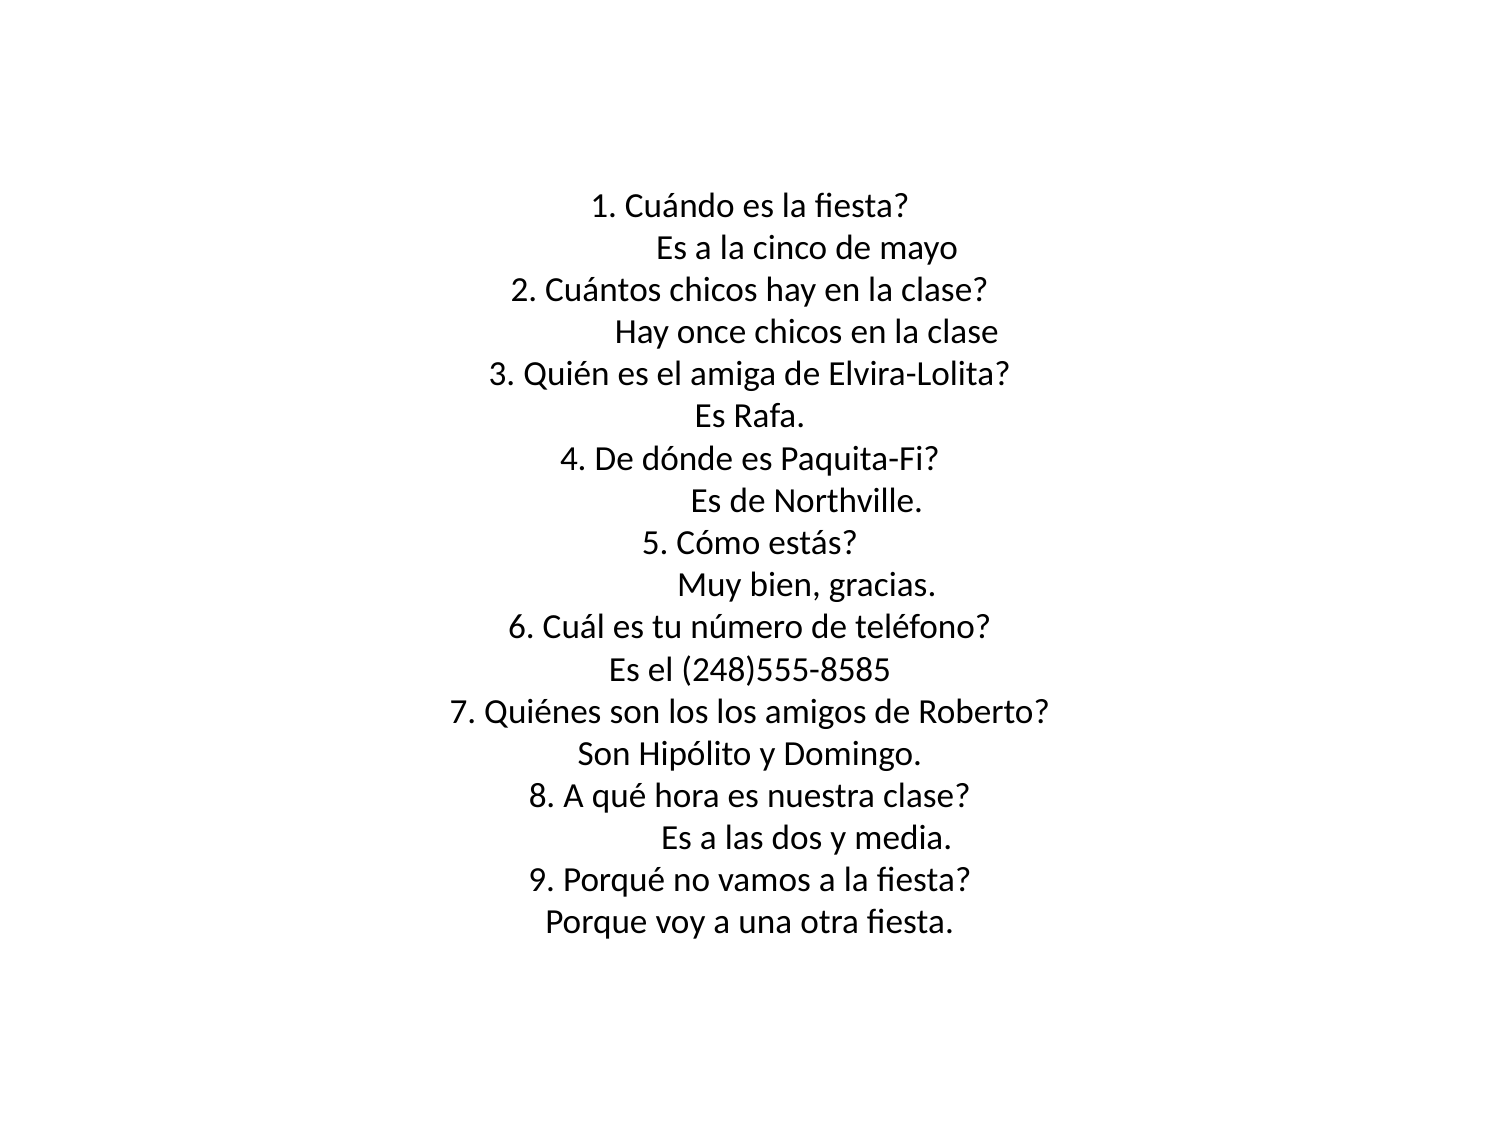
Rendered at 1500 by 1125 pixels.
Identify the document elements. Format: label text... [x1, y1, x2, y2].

title 1. Cuándo es la fiesta? Es a la cinco de mayo 2. Cuántos chicos hay en la clase? Hay once chicos en la clase 3. Quién es el amiga de Elvira-Lolita? Es Rafa. 4. De dónde es Paquita-Fi? Es de Northville. 5. Cómo estás? Muy bien, gracias. 6. Cuál es tu número de teléfono? Es el (248)555-8585 7. Quiénes son los los amigos de Roberto? Son Hipólito y Domingo. 8. A qué hora es nuestra clase? Es a las dos y media. 9. Porqué no vamos a la fiesta? Porque voy a una otra fiesta. [75, 45, 1425, 1078]
